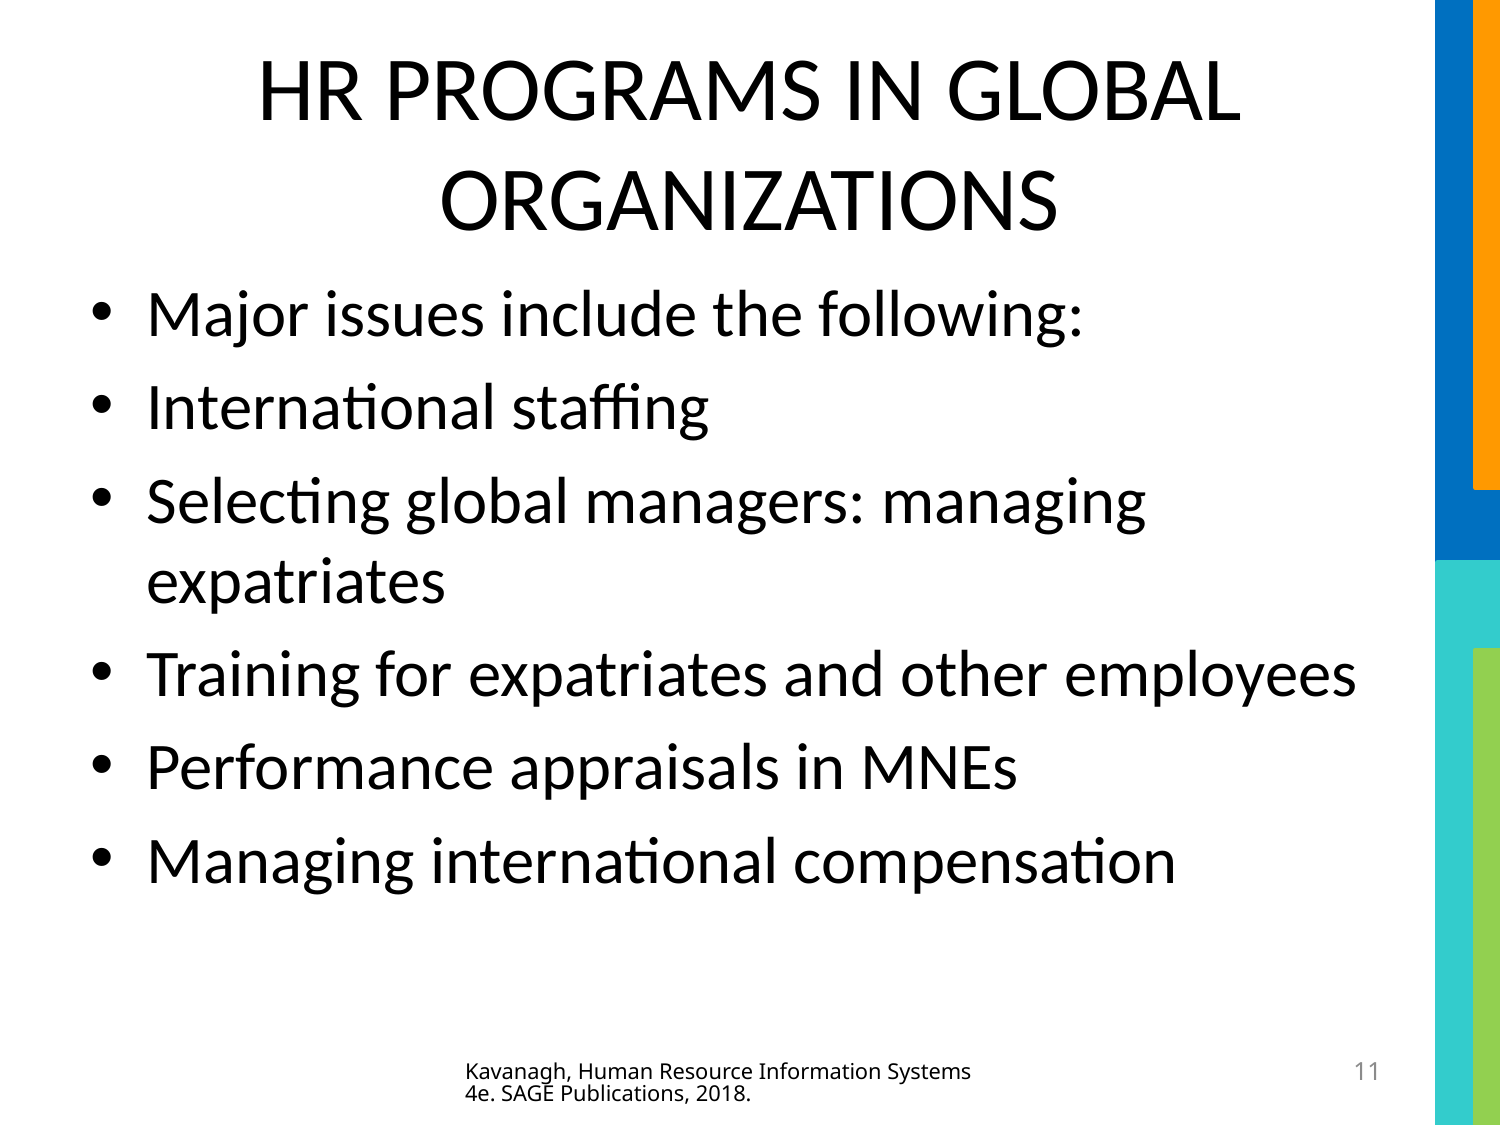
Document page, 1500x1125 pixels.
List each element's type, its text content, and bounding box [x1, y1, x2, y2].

list Major issues include the following: International staffing Selecting global managers: managing expatriates Training for expatriates and other employees Performance appraisals in MNEs Managing international compensation [75, 262, 1425, 1005]
footer Kavanagh, Human Resource Information Systems 4e. SAGE Publications, 2018. [450, 1042, 1004, 1103]
slide_number 11 [1059, 1042, 1397, 1103]
title HR PROGRAMS IN GLOBAL ORGANIZATIONS [75, 45, 1425, 233]
